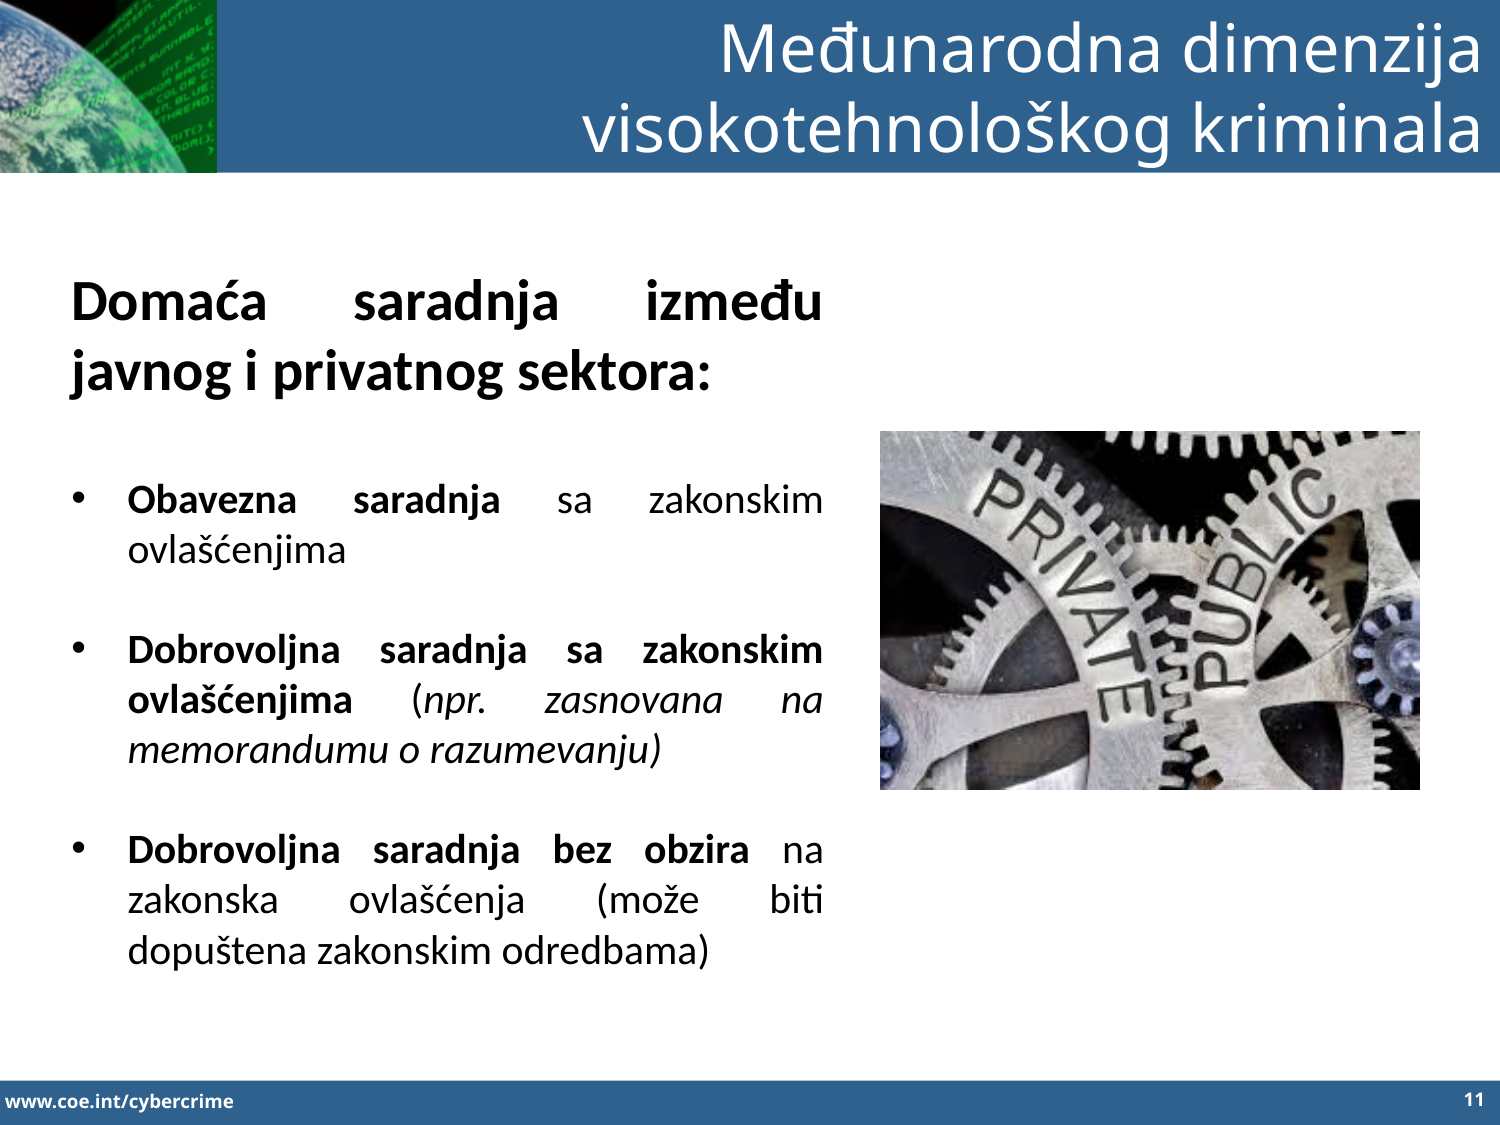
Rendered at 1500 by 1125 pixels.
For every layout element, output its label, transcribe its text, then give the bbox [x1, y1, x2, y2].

slide_number 11 [1149, 1079, 1500, 1125]
text_box Domaća saradnja između javnog i privatnog sektora: Obavezna saradnja sa zakonskim ovlašćenjima Dobrovoljna saradnja sa zakonskim ovlašćenjima (npr. zasnovana na memorandumu o razumevanju) Dobrovoljna saradnja bez obzira na zakonska ovlašćenja (može biti dopuštena zakonskim odredbama) [56, 254, 839, 980]
text_box Međunarodna dimenzija visokotehnološkog kriminala [329, 9, 1500, 162]
picture [880, 431, 1420, 790]
picture [0, 1, 217, 173]
